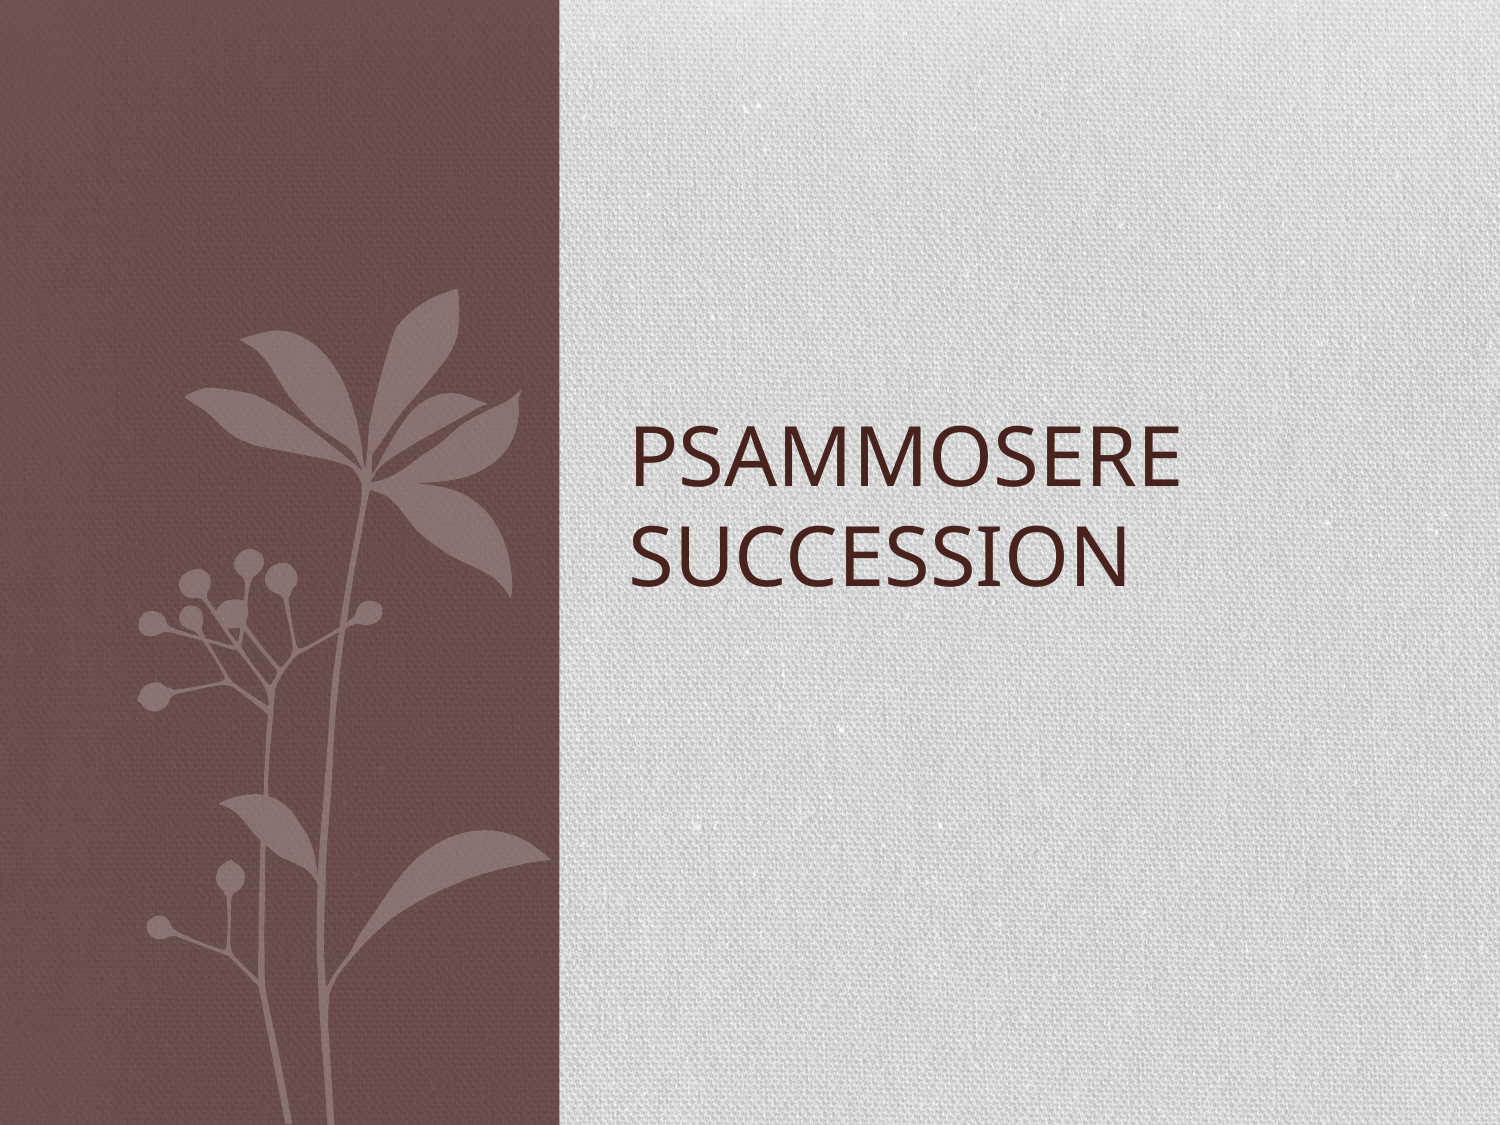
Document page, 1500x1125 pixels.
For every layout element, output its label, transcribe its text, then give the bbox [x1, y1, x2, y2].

title Psammosere Succession [613, 232, 1454, 611]
